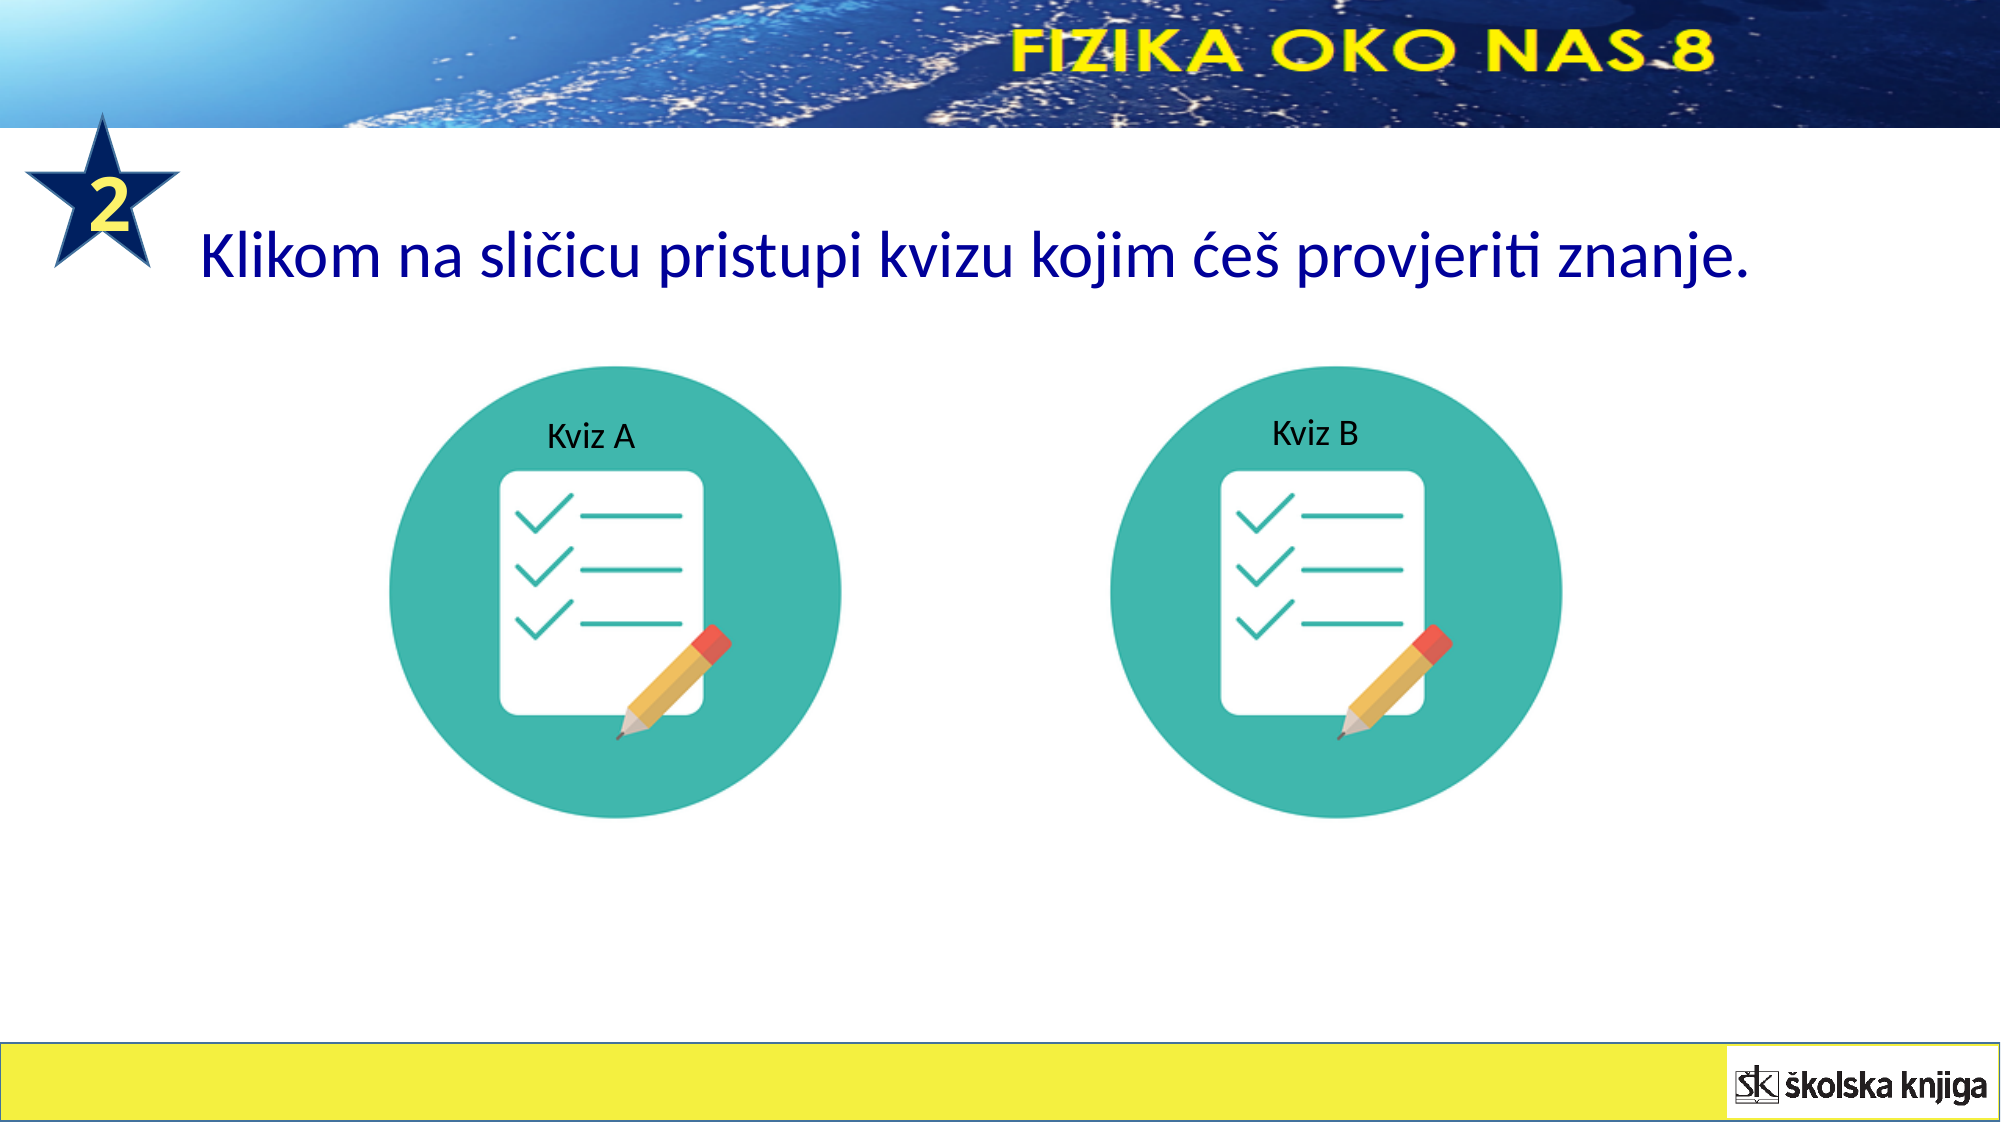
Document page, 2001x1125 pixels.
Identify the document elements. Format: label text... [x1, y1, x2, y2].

picture [0, 0, 2000, 128]
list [349, 326, 881, 858]
picture [1070, 326, 1602, 858]
text_box 2 [24, 111, 181, 269]
picture [1727, 1046, 1998, 1118]
title Klikom na sličicu pristupi kvizu kojim ćeš provjeriti znanje. [185, 170, 1886, 361]
